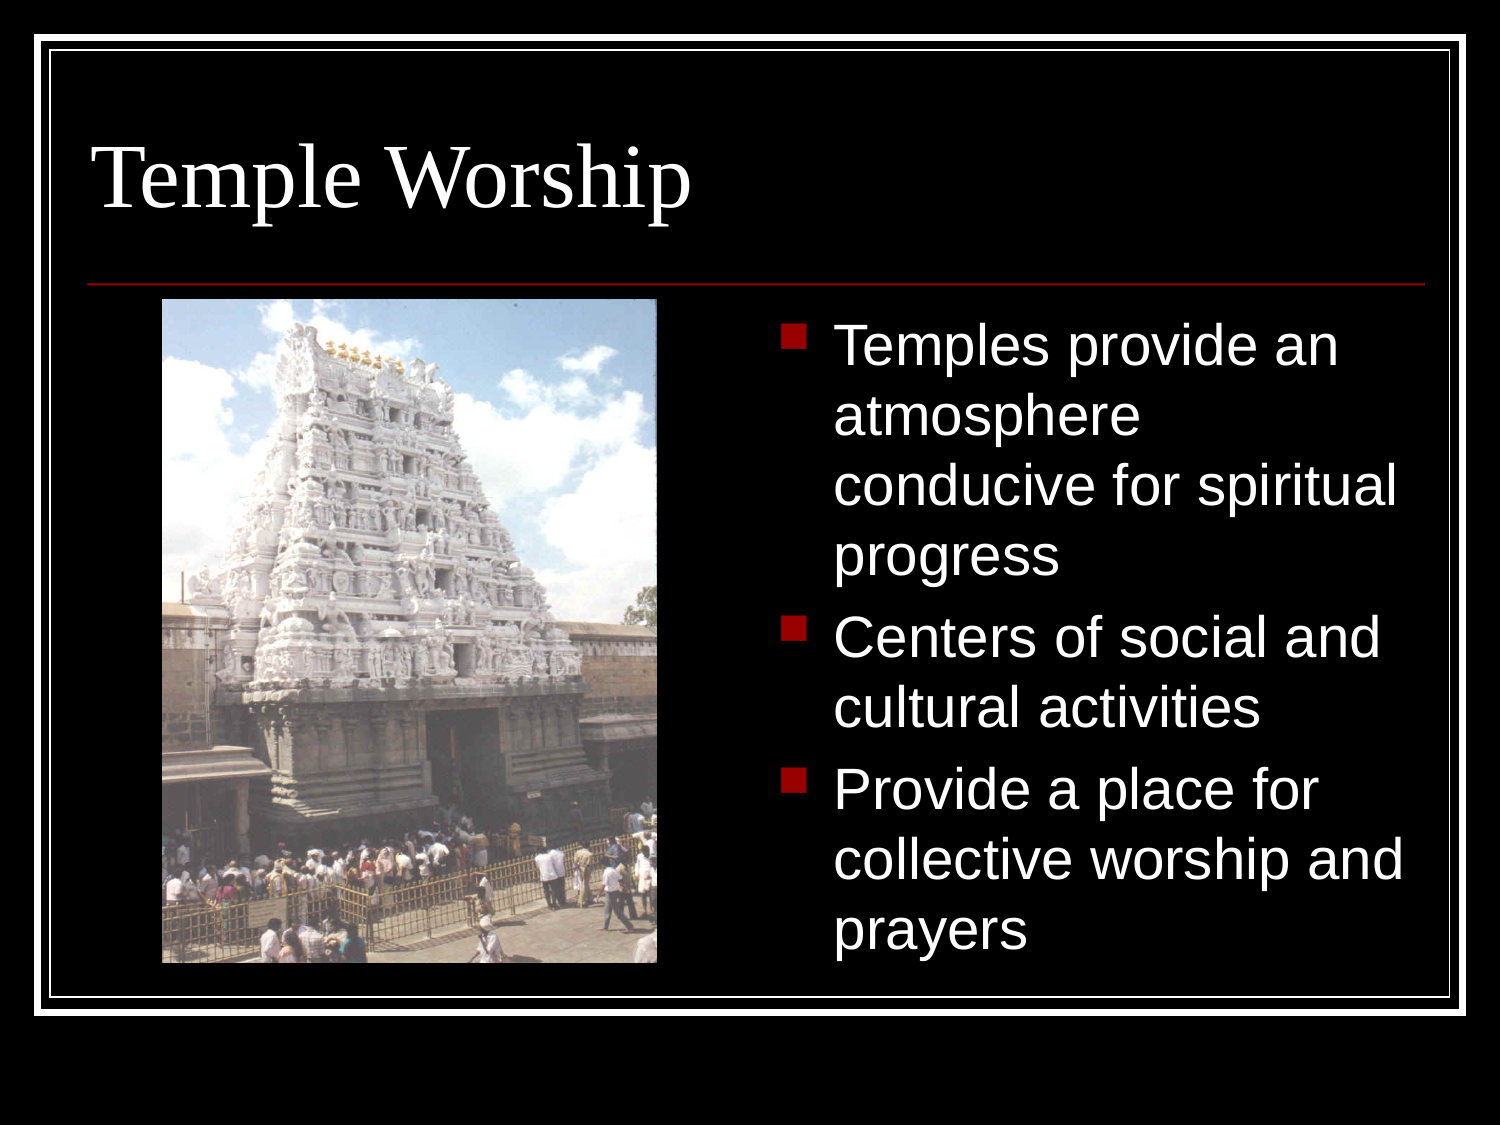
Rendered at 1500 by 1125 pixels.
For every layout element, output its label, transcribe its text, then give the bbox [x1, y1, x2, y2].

list Temples provide an atmosphere conducive for spiritual progress Centers of social and cultural activities Provide a place for collective worship and prayers [762, 299, 1425, 1044]
title Temple Worship [74, 45, 1426, 233]
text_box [162, 299, 657, 963]
